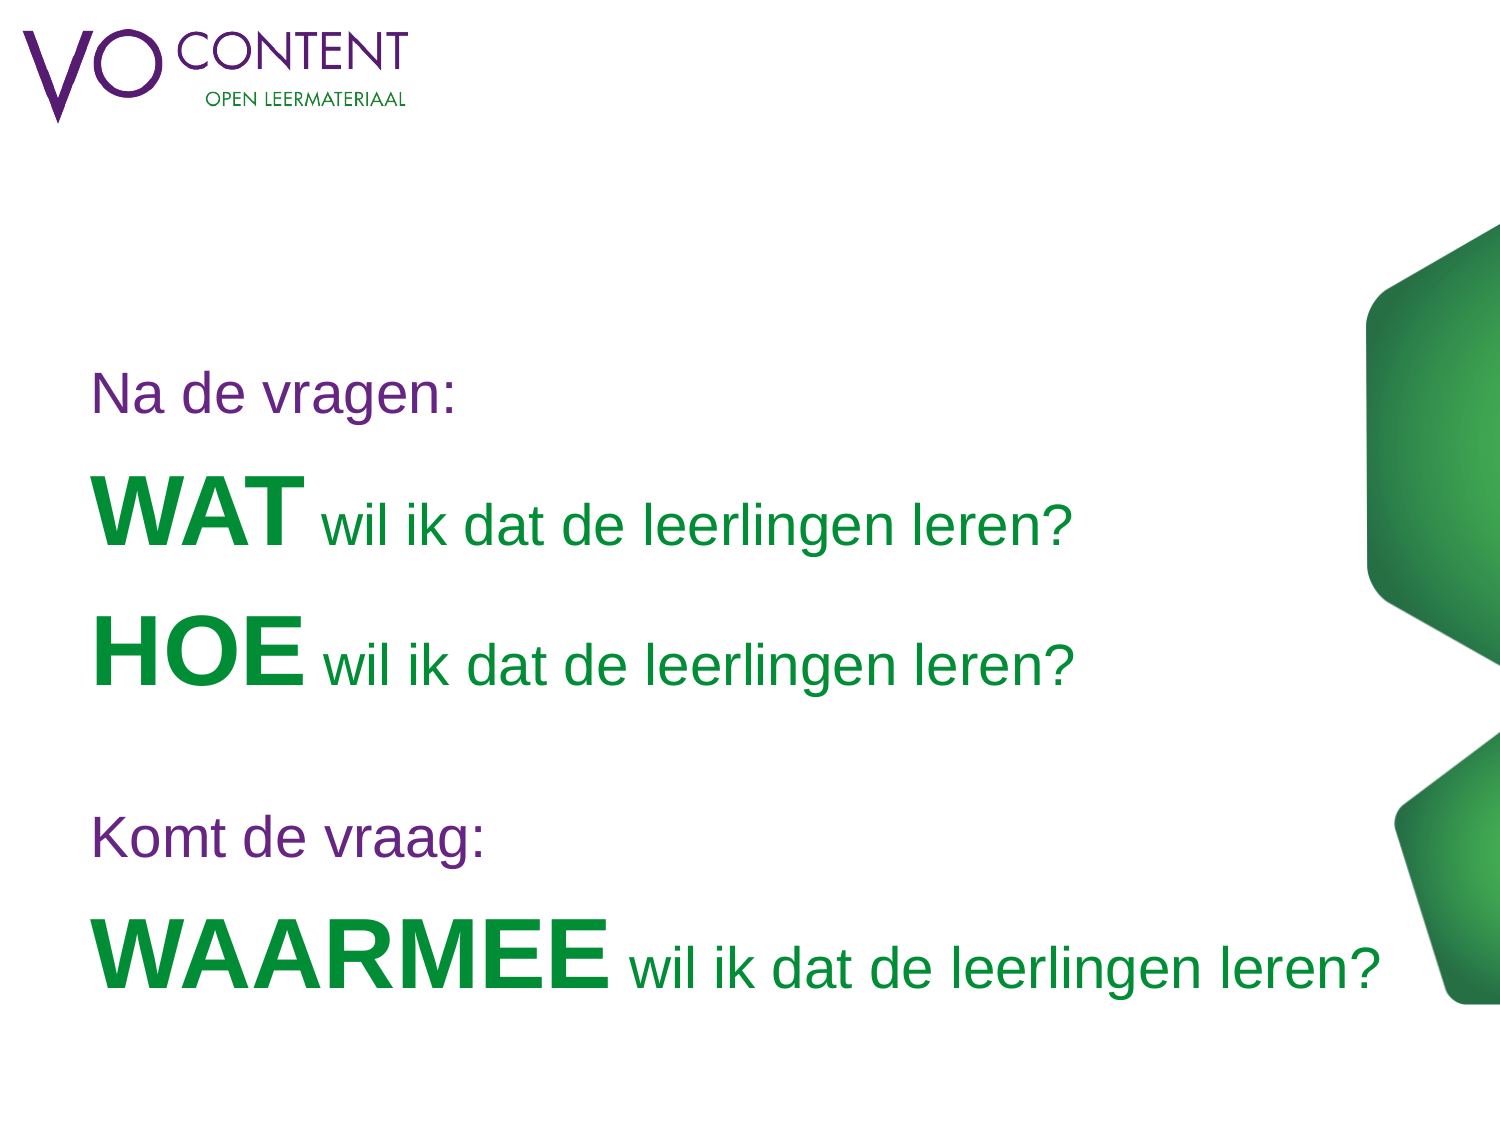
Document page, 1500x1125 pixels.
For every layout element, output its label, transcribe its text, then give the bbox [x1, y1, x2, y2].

picture [1366, 222, 1500, 1005]
picture [22, 29, 408, 124]
list Na de vragen: WAT wil ik dat de leerlingen leren? HOE wil ik dat de leerlingen leren? Komt de vraag: WAARMEE wil ik dat de leerlingen leren? [76, 348, 1408, 1051]
